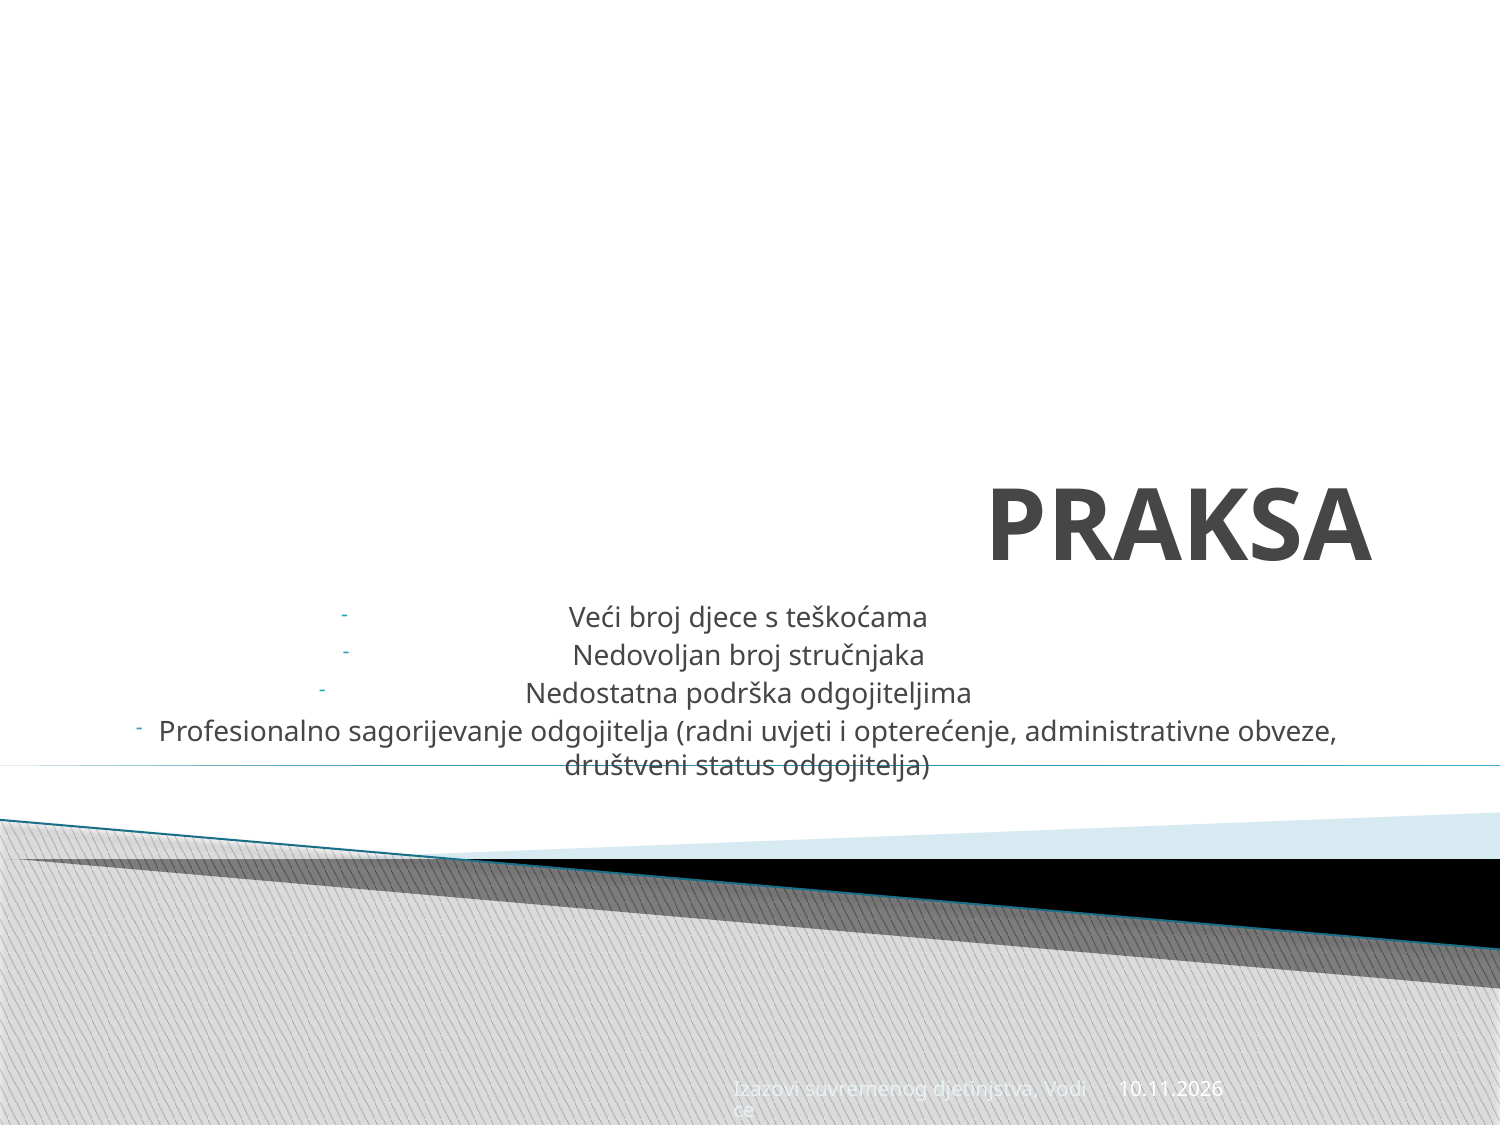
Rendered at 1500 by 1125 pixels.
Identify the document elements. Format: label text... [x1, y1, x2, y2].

title PRAKSA [112, 287, 1388, 588]
picture [5, 859, 1500, 989]
subtitle Veći broj djece s teškoćama Nedovoljan broj stručnjaka Nedostatna podrška odgojiteljima Profesionalno sagorijevanje odgojitelja (radni uvjeti i opterećenje, administrativne obveze, društveni status odgojitelja) [112, 592, 1388, 790]
footer Izazovi suvremenog djetinjstva, Vodice [718, 1051, 1105, 1112]
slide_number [1105, 1051, 1419, 1112]
